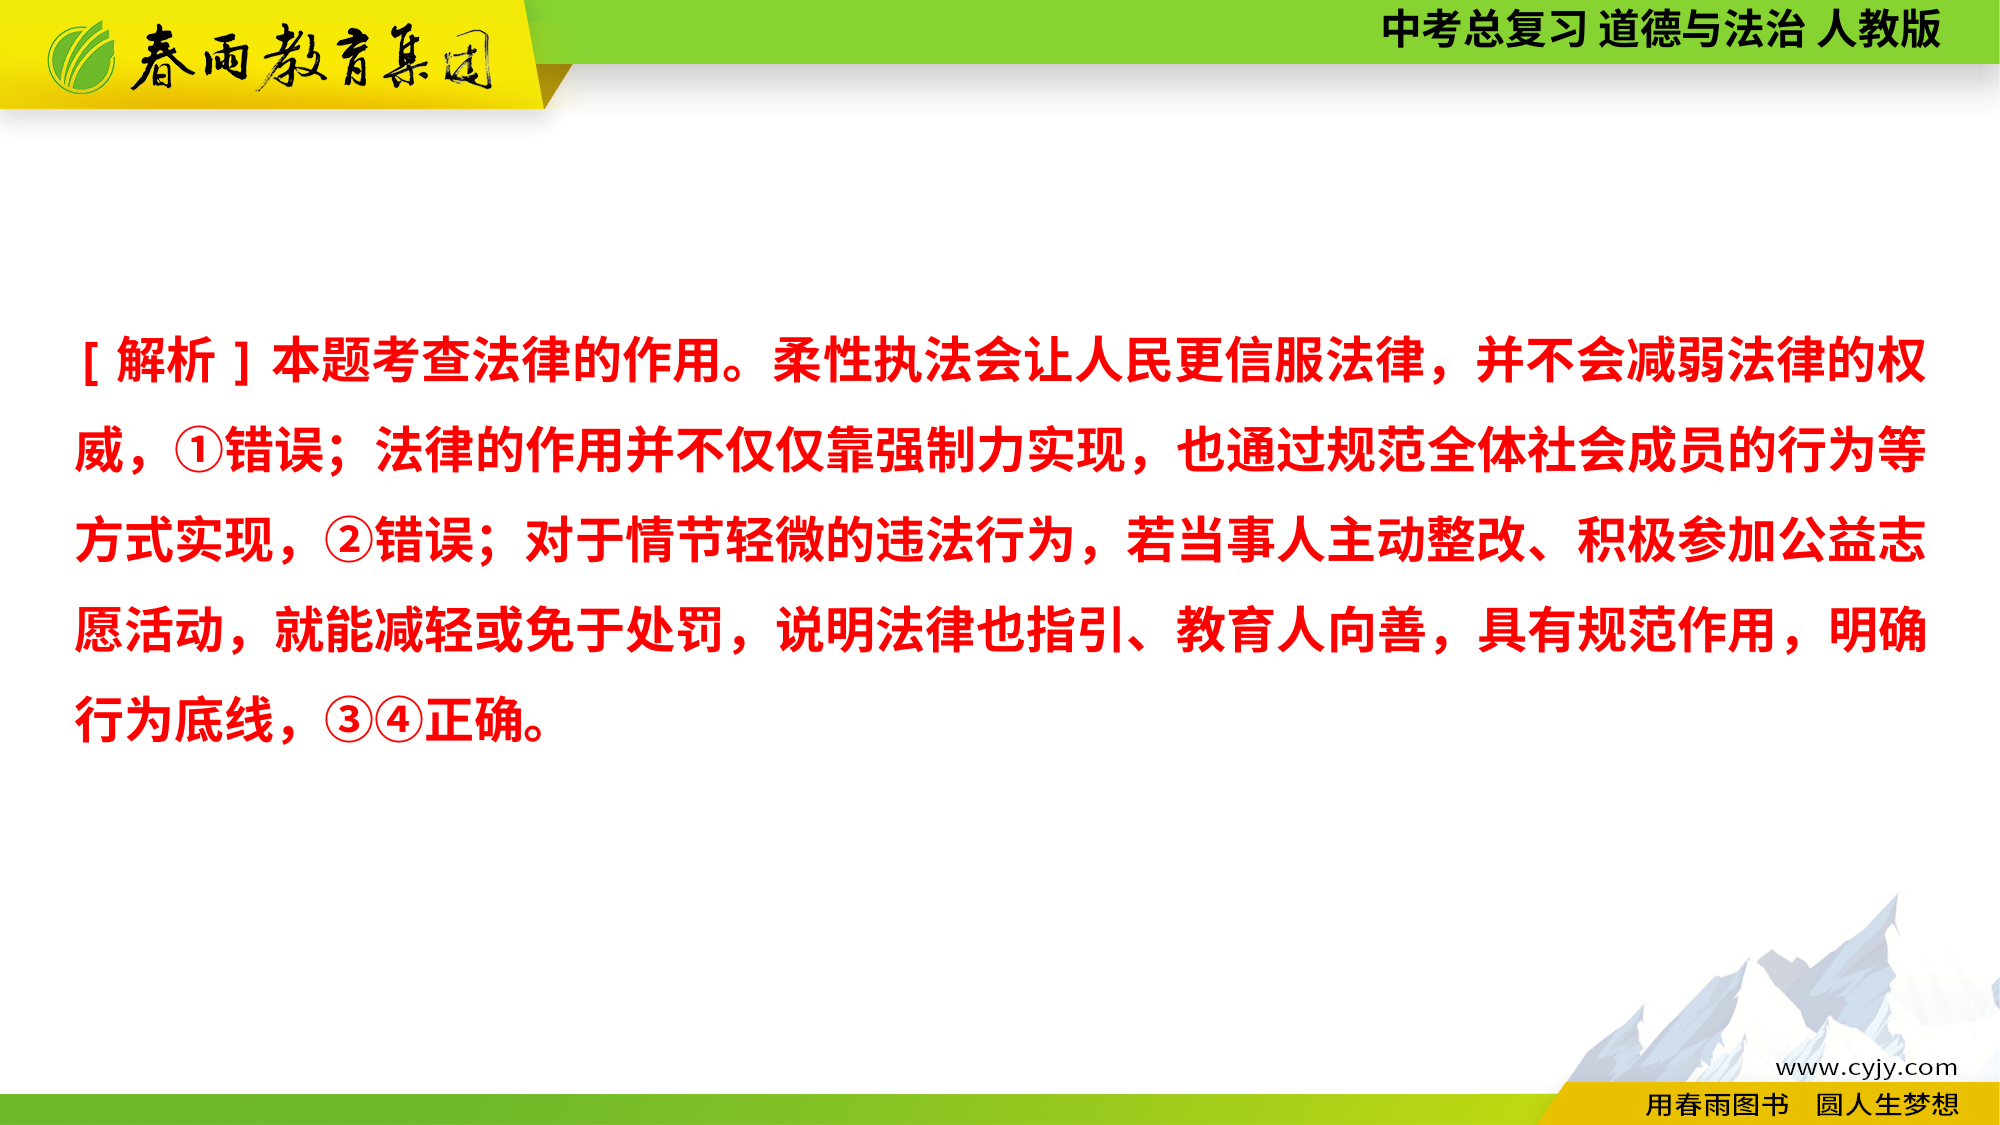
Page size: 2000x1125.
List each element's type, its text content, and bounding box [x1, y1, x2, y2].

picture [0, 0, 2000, 1125]
list [解析]本题考查法律的作用。柔性执法会让人民更信服法律，并不会减弱法律的权威，①错误；法律的作用并不仅仅靠强制力实现，也通过规范全体社会成员的行为等方式实现，②错误；对于情节轻微的违法行为，若当事人主动整改、积极参加公益志愿活动，就能减轻或免于处罚，说明法律也指引、教育人向善，具有规范作用，明确行为底线，③④正确。 [59, 290, 1944, 749]
